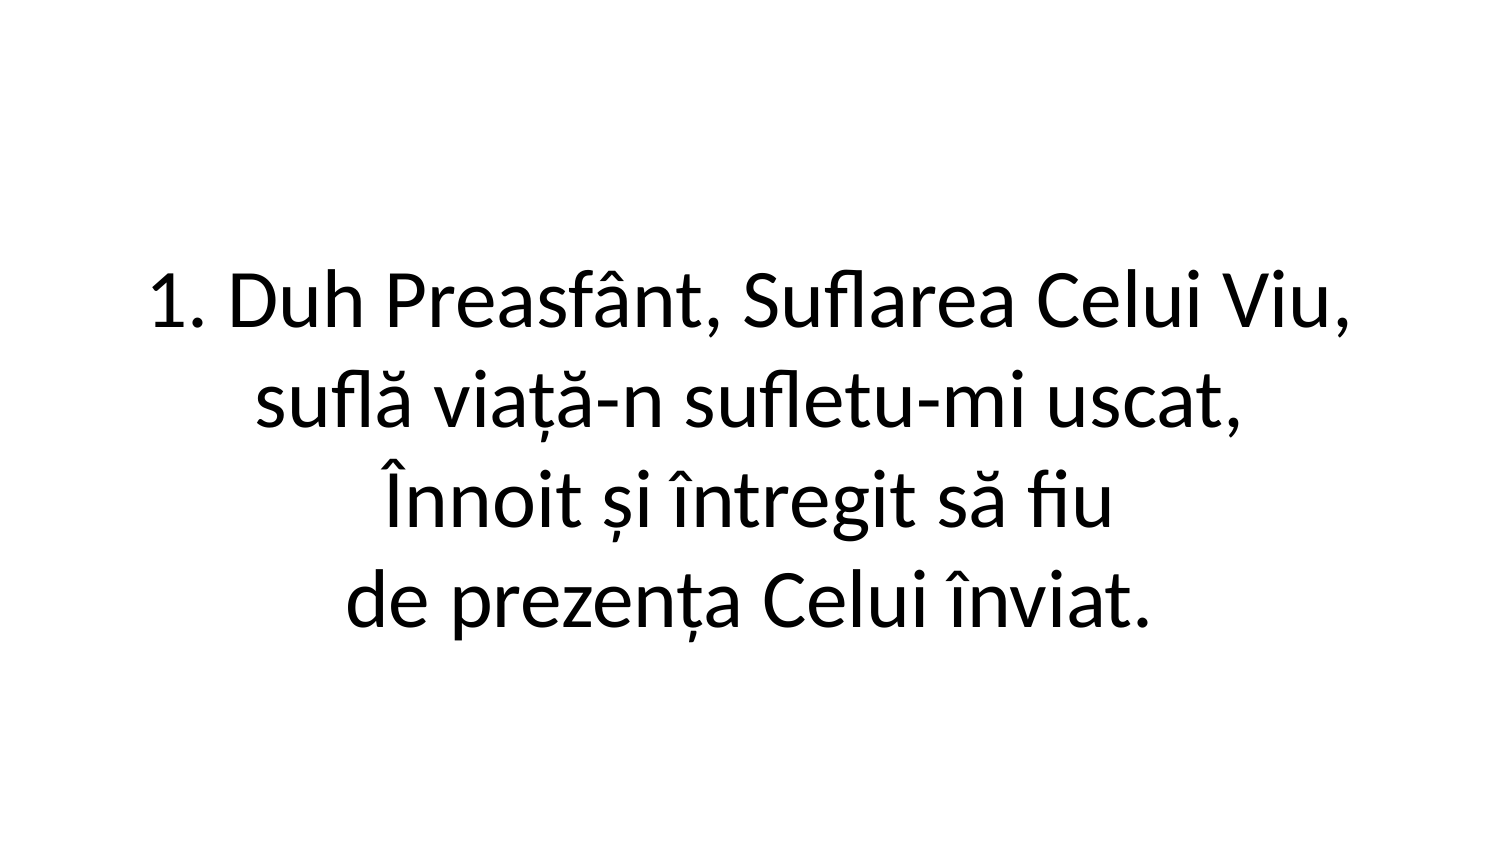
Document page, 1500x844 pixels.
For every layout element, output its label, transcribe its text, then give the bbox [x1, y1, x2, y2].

text_box 1. Duh Preasfânt, Suflarea Celui Viu, suflă viață-n sufletu-mi uscat, Înnoit și întregit să fiu de prezența Celui înviat. [130, 192, 1370, 652]
